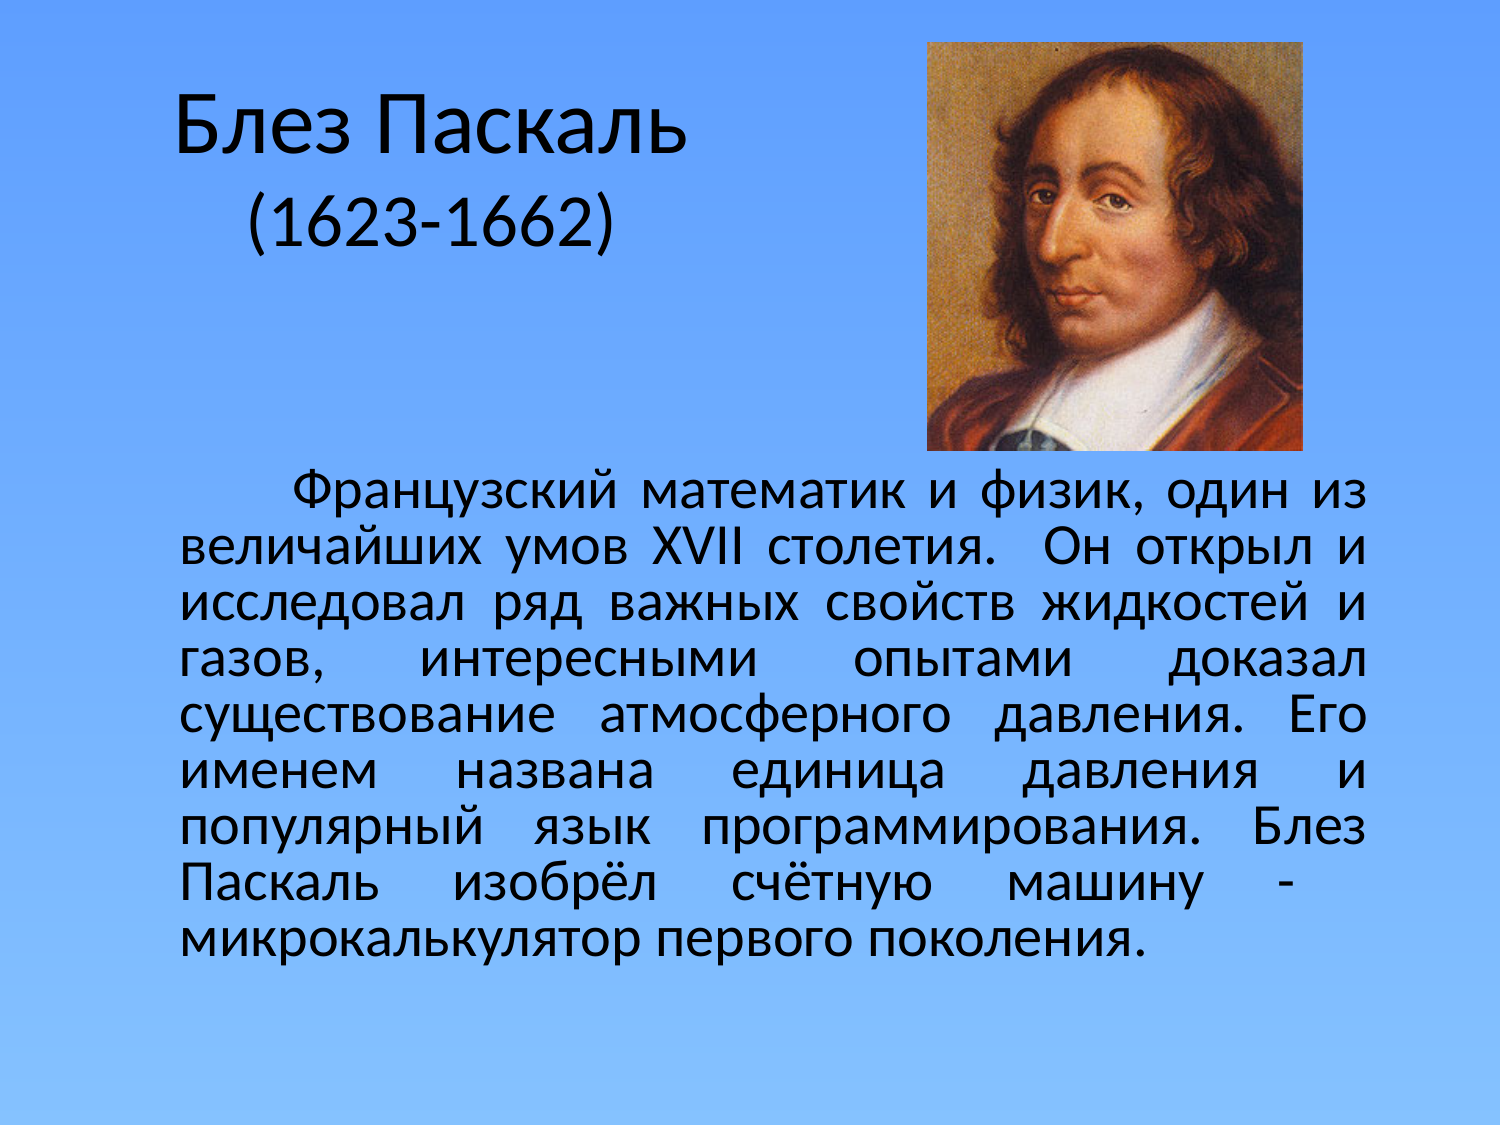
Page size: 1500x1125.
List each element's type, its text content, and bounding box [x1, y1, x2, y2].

title Блез Паскаль (1623-1662) [76, 42, 787, 281]
list Французский математик и физик, один из величайших умов XVII столетия. Он открыл и исследовал ряд важных свойств жидкостей и газов, интересными опытами доказал существование атмосферного давления. Его именем названа единица давления и популярный язык программирования. Блез Паскаль изобрёл счётную машину - микрокалькулятор первого поколения. [108, 455, 1384, 988]
picture [926, 42, 1303, 451]
